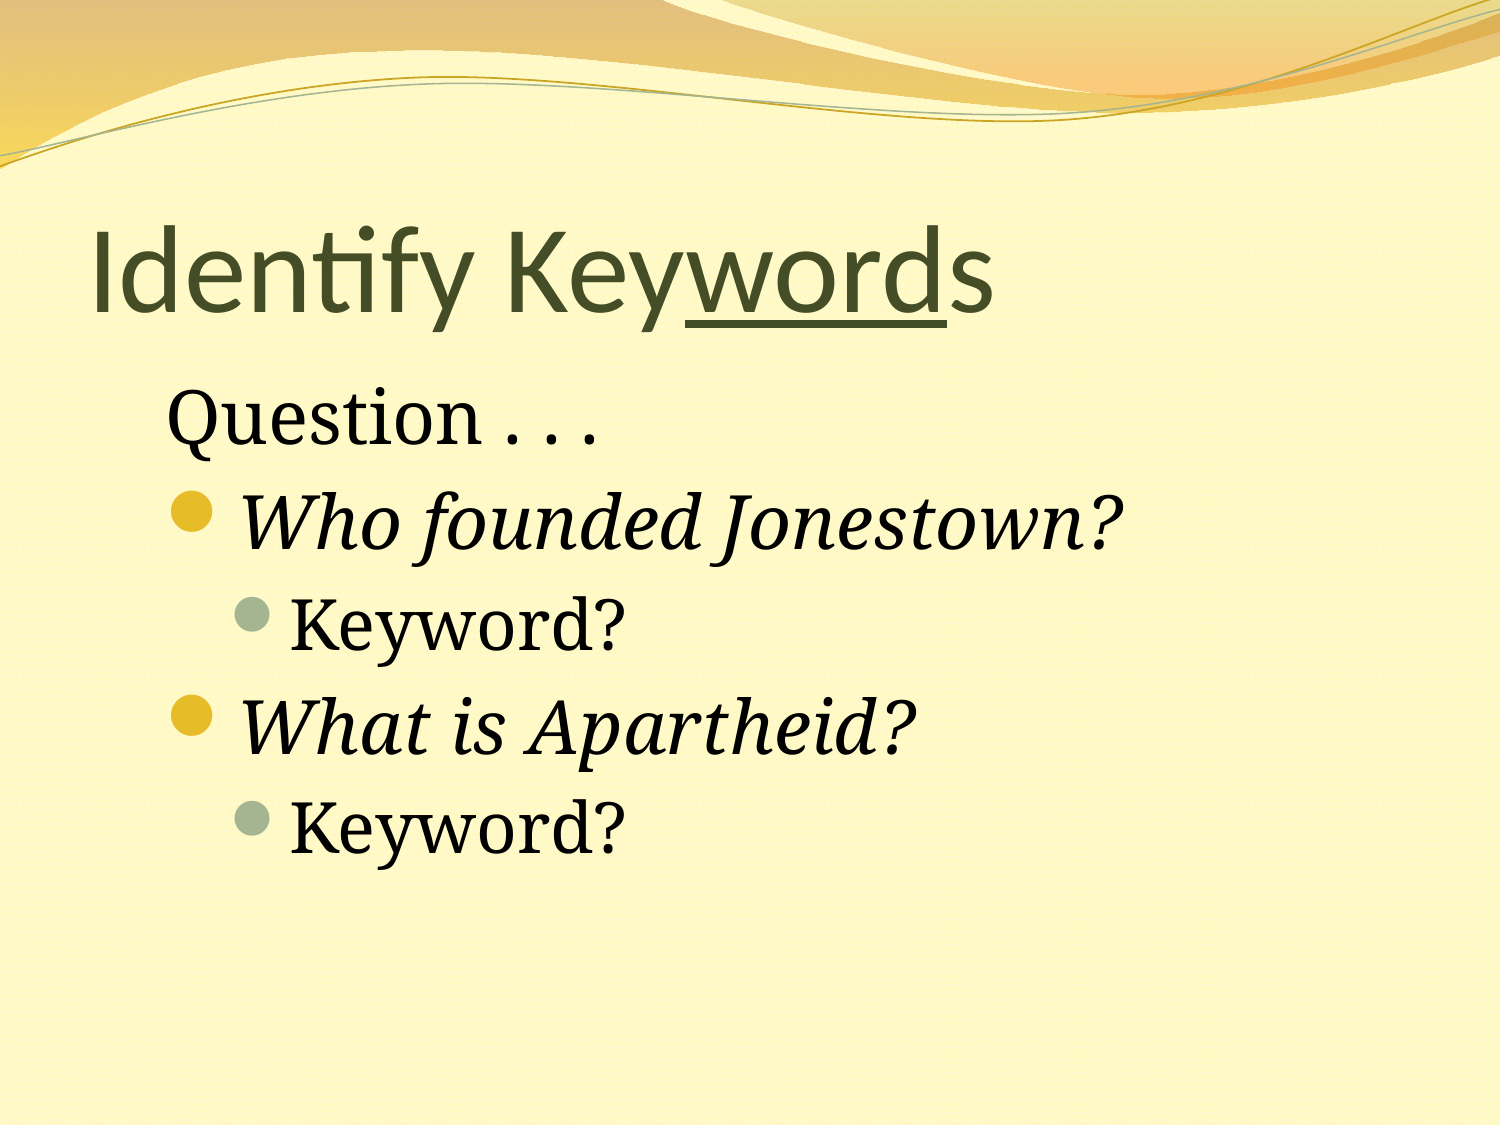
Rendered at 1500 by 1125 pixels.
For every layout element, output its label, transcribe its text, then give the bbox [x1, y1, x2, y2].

list Question . . . Who founded Jonestown? Keyword? What is Apartheid? Keyword? [149, 362, 1326, 1013]
title Identify Keywords [87, 149, 1438, 338]
